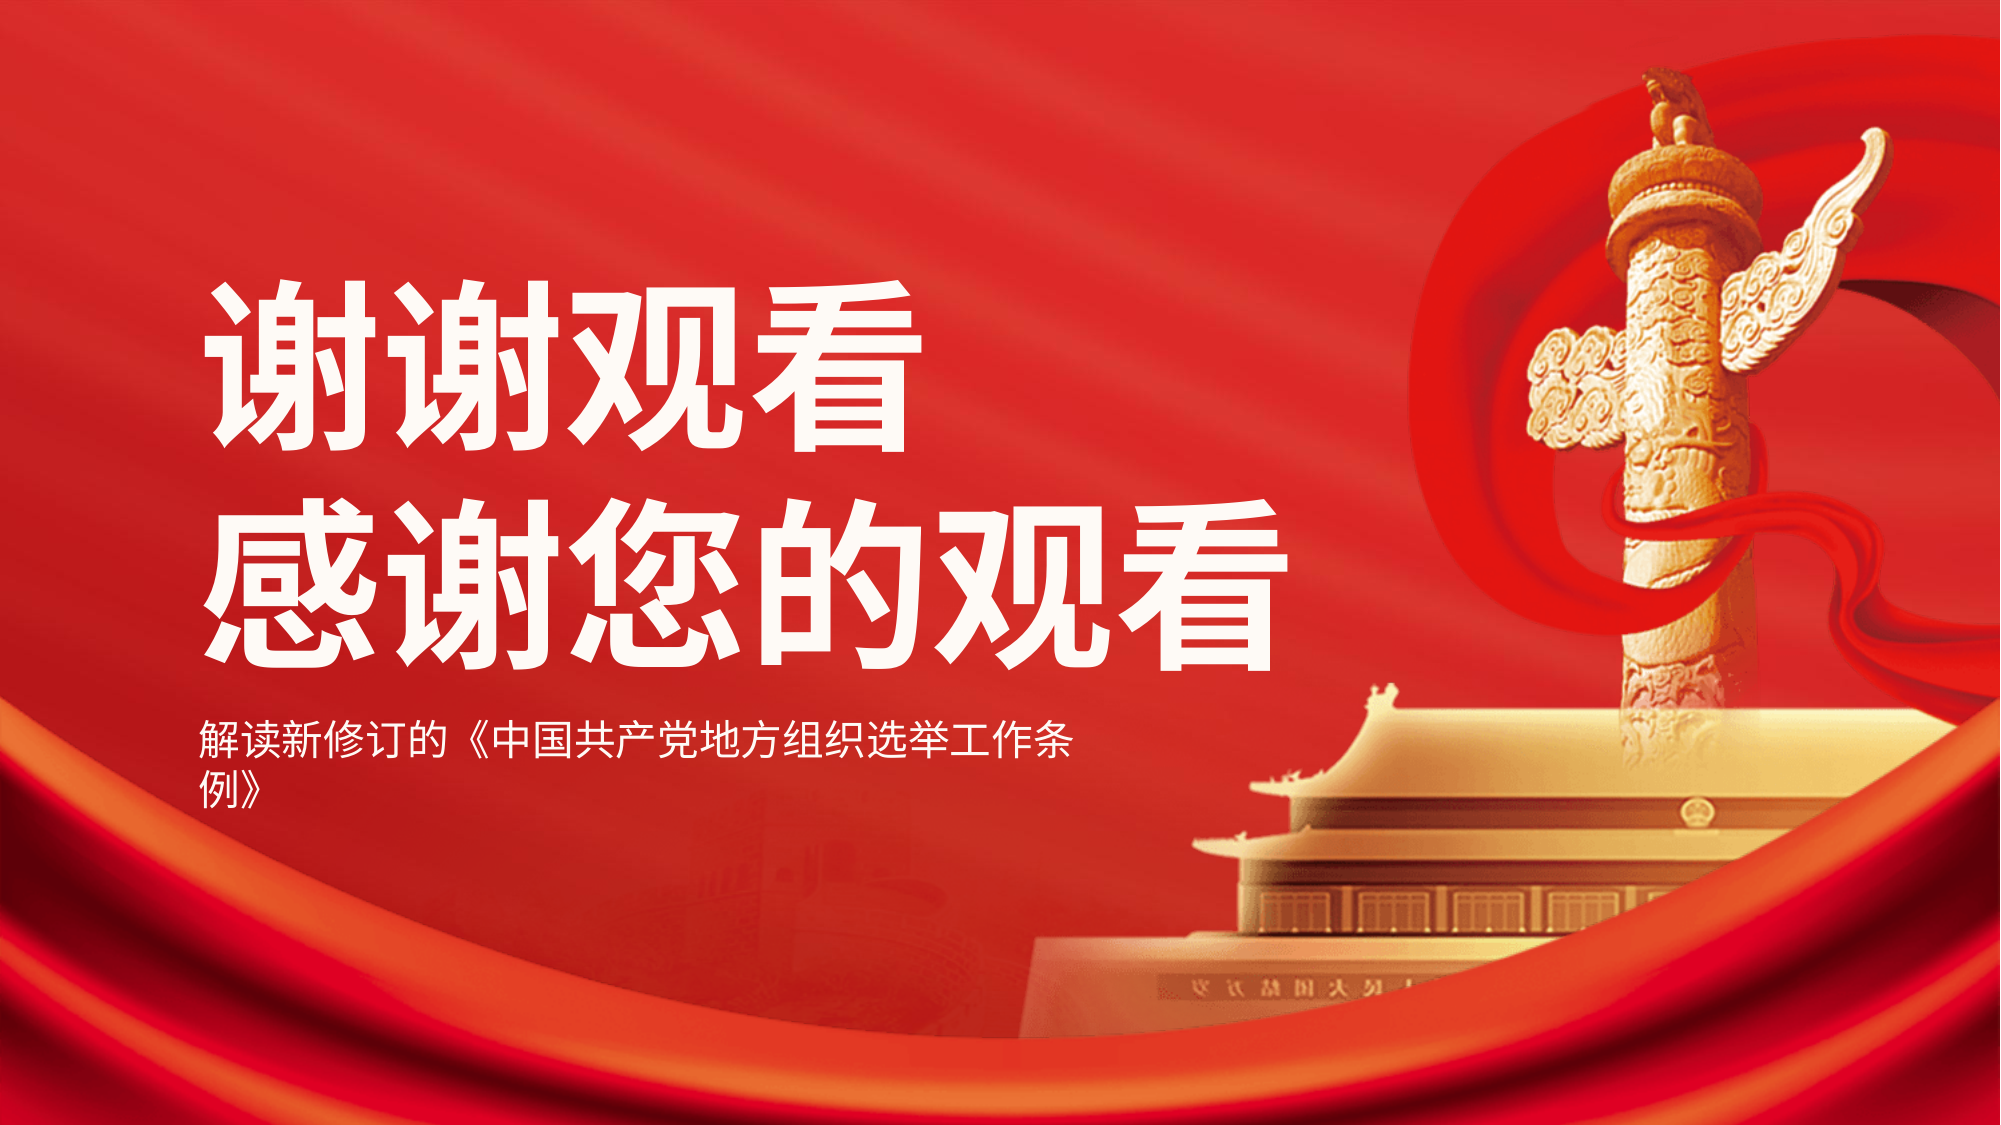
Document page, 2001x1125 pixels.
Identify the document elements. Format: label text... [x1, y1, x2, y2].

picture [0, 0, 2000, 1125]
text_box 谢谢观看 感谢您的观看 [198, 251, 999, 306]
